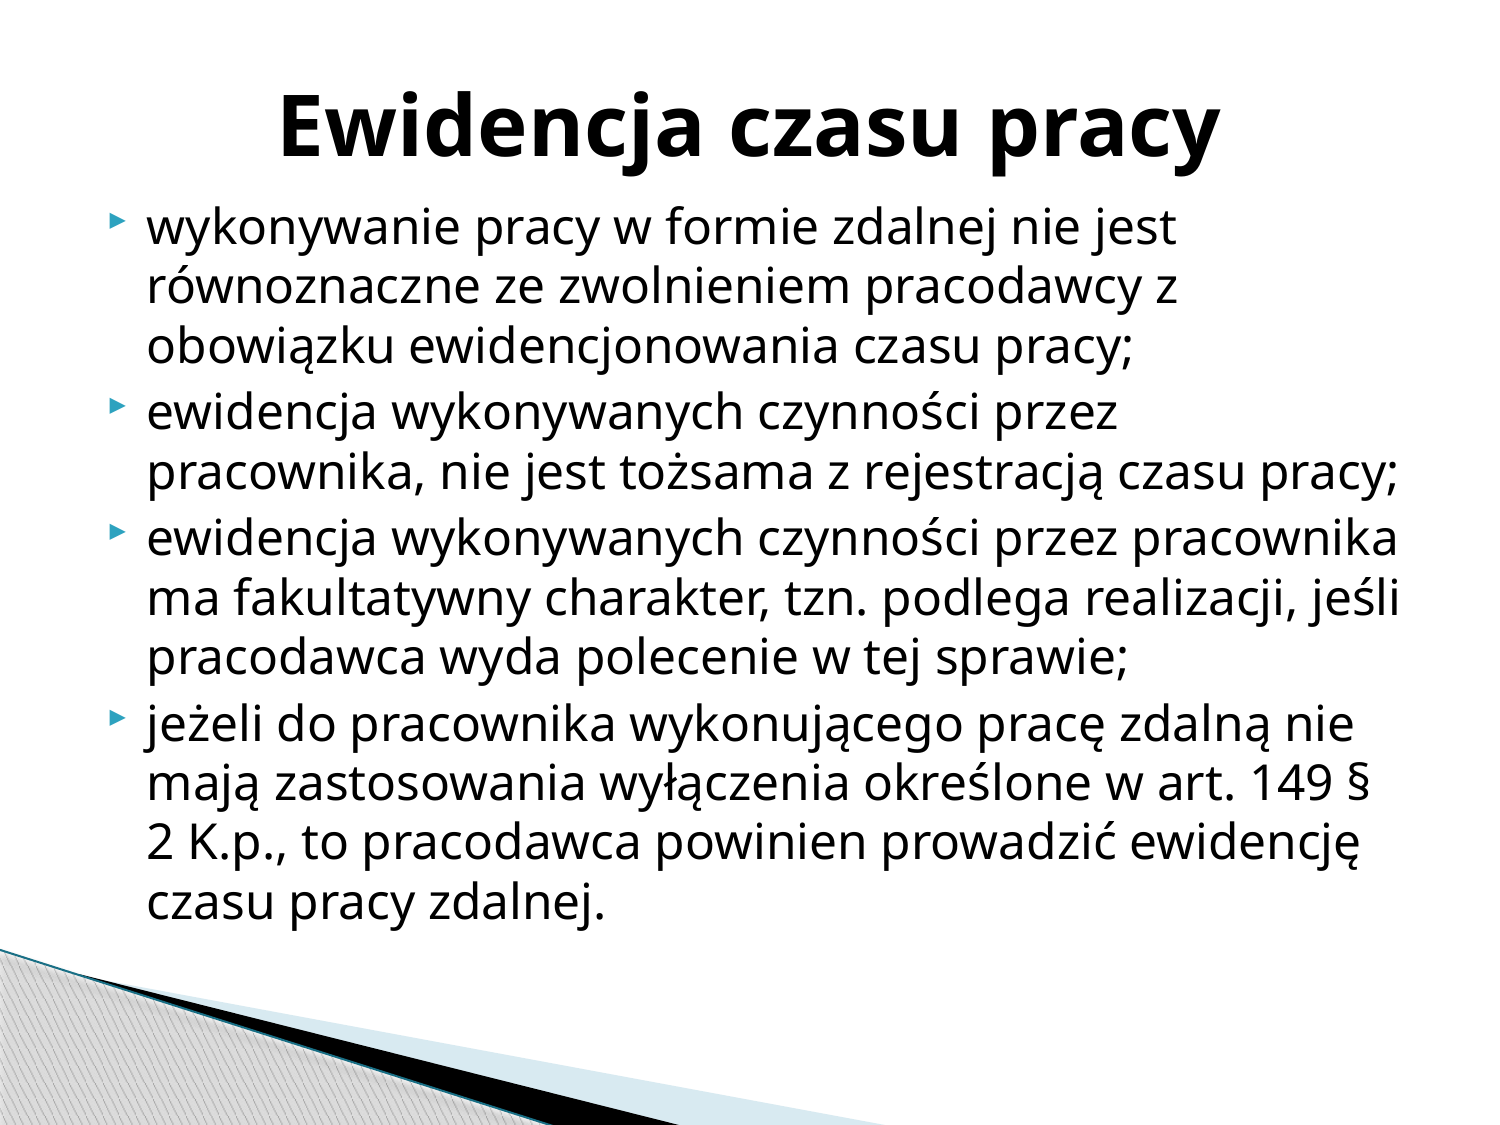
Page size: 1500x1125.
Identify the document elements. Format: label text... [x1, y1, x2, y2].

list wykonywanie pracy w formie zdalnej nie jest równoznaczne ze zwolnieniem pracodawcy z obowiązku ewidencjonowania czasu pracy; ewidencja wykonywanych czynności przez pracownika, nie jest tożsama z rejestracją czasu pracy; ewidencja wykonywanych czynności przez pracownika ma fakultatywny charakter, tzn. podlega realizacji, jeśli pracodawca wyda polecenie w tej sprawie; jeżeli do pracownika wykonującego pracę zdalną nie mają zastosowania wyłączenia określone w art. 149 § 2 K.p., to pracodawca powinien prowadzić ewidencję czasu pracy zdalnej. [75, 200, 1425, 1055]
title Ewidencja czasu pracy [75, 45, 1425, 200]
